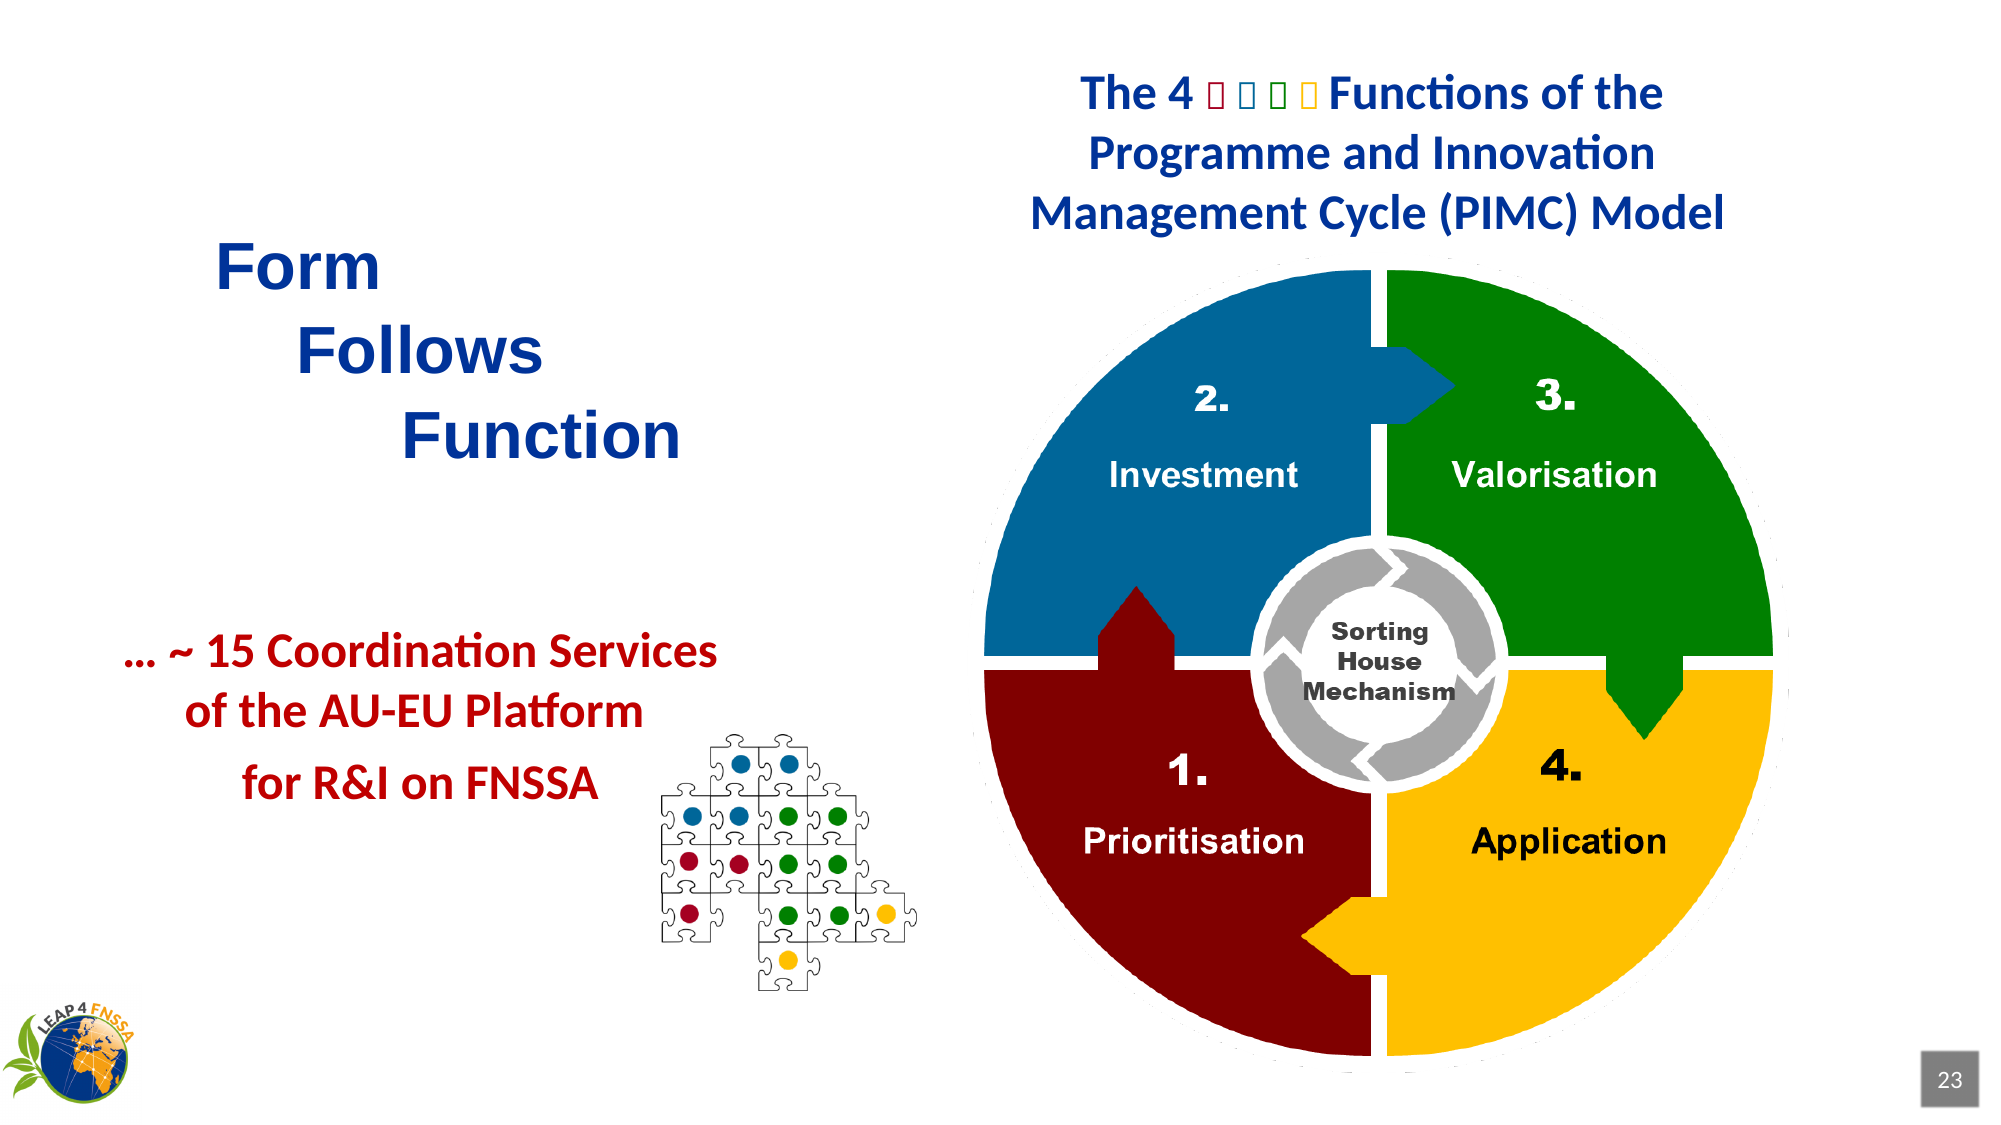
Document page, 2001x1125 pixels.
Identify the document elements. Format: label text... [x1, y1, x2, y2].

text_box Form [92, 215, 505, 310]
text_box The 4     Functions of the Programme and Innovation Management Cycle (PIMC) Model [916, 52, 1839, 248]
text_box … ~ 15 Coordination Services of the AU-EU Platform for R&I on FNSSA [92, 609, 749, 817]
picture [661, 734, 917, 991]
picture [0, 983, 142, 1125]
picture [967, 252, 1789, 1073]
text_box Follows [214, 299, 627, 395]
text_box Function [336, 384, 749, 480]
